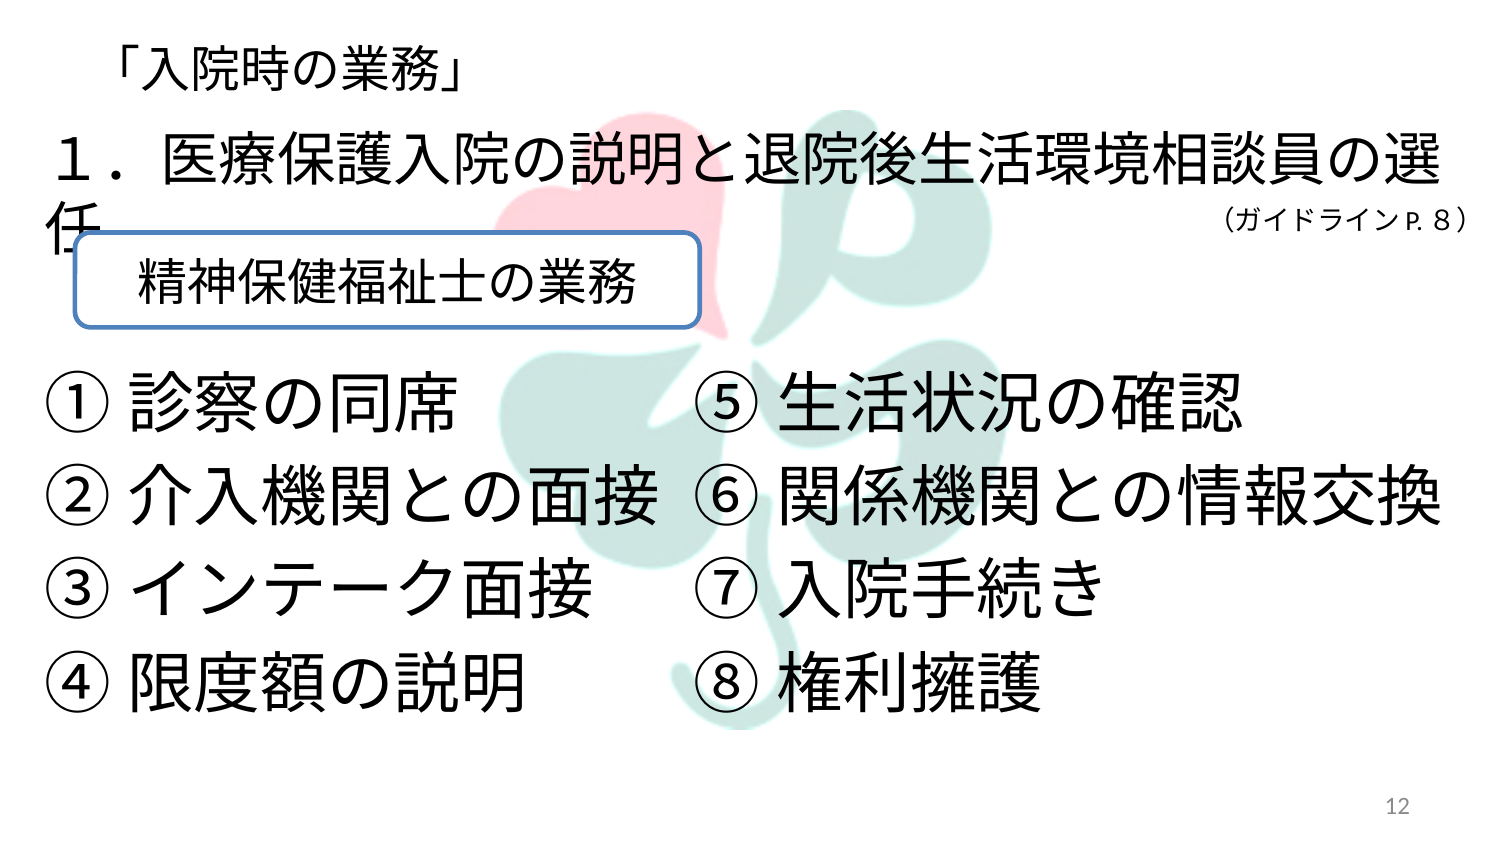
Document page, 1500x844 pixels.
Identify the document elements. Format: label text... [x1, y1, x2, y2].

text_box （ガイドラインP.８） [1192, 178, 1500, 260]
list １．医療保護入院の説明と退院後生活環境相談員の選任 [29, 114, 1471, 202]
text_box 精神保健福祉士の業務 [72, 230, 702, 330]
text_box ①診察の同席 ②介入機関との面接 ③インテーク面接 ④限度額の説明 [29, 352, 679, 824]
text_box ⑤生活状況の確認 ⑥関係機関との情報交換 ⑦入院手続き ⑧権利擁護 [679, 352, 1463, 824]
slide_number 12 [1074, 782, 1425, 827]
picture [491, 202, 1009, 352]
title 「入院時の業務」 [75, 8, 1425, 114]
